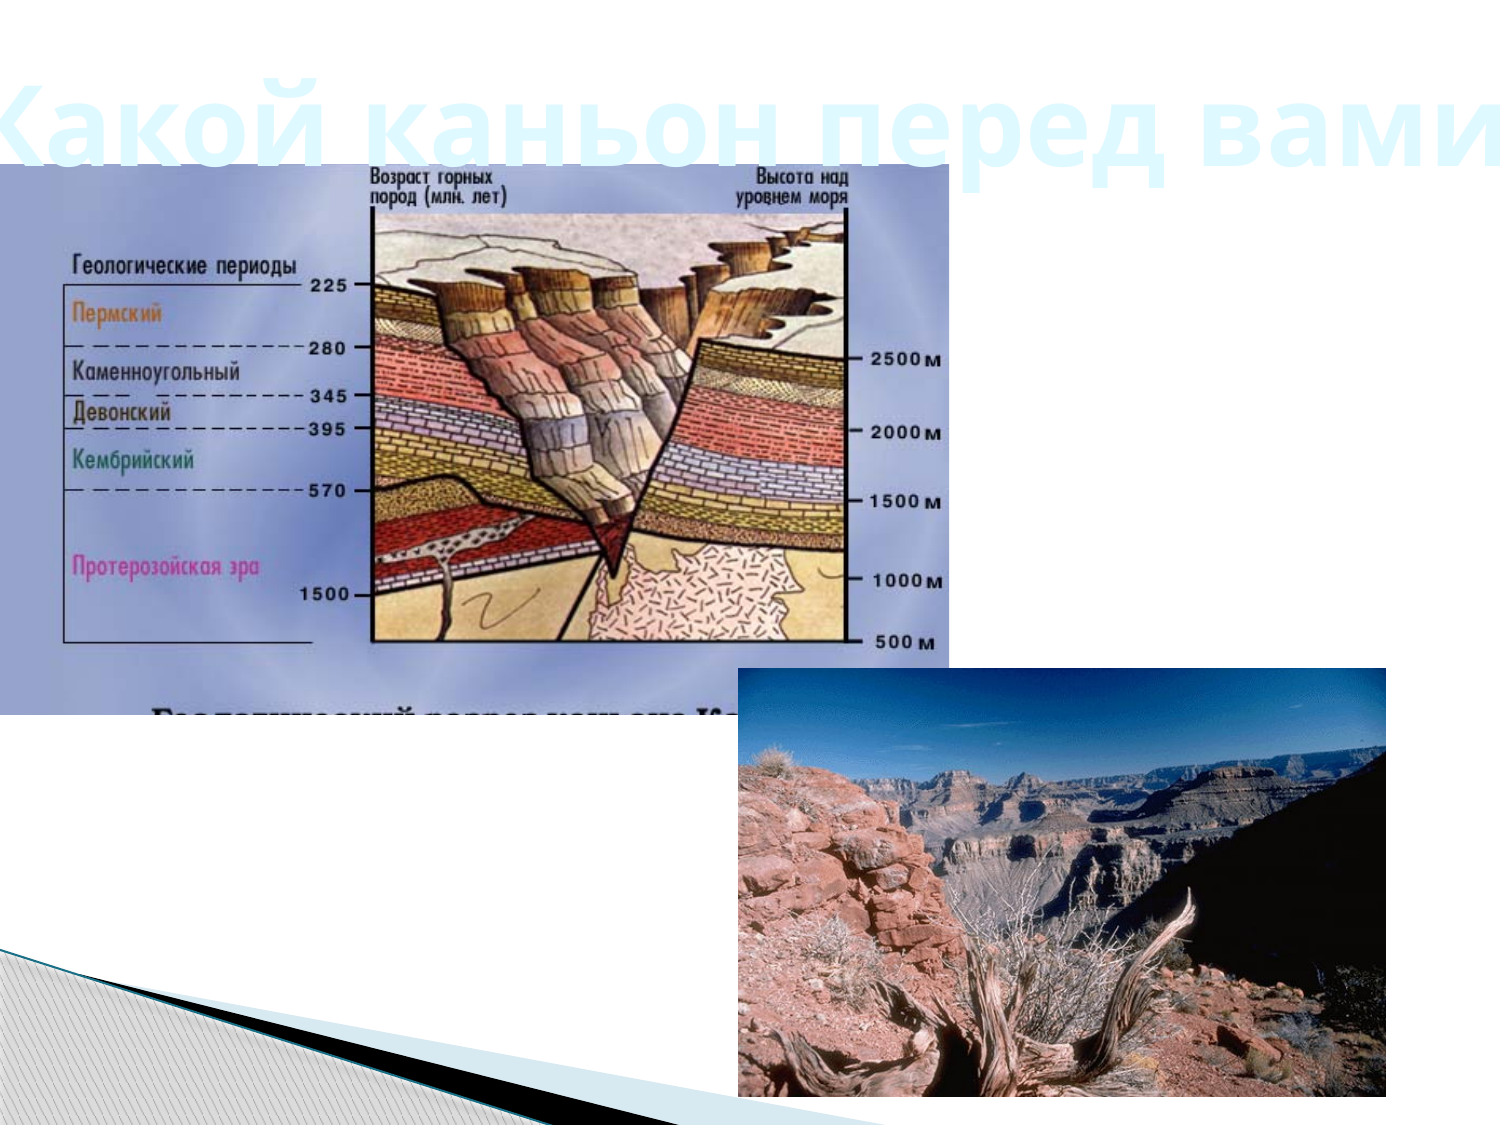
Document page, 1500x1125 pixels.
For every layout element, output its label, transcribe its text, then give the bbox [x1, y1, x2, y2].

picture [0, 163, 1386, 1098]
text_box Какой каньон перед вами? [0, 46, 1500, 197]
